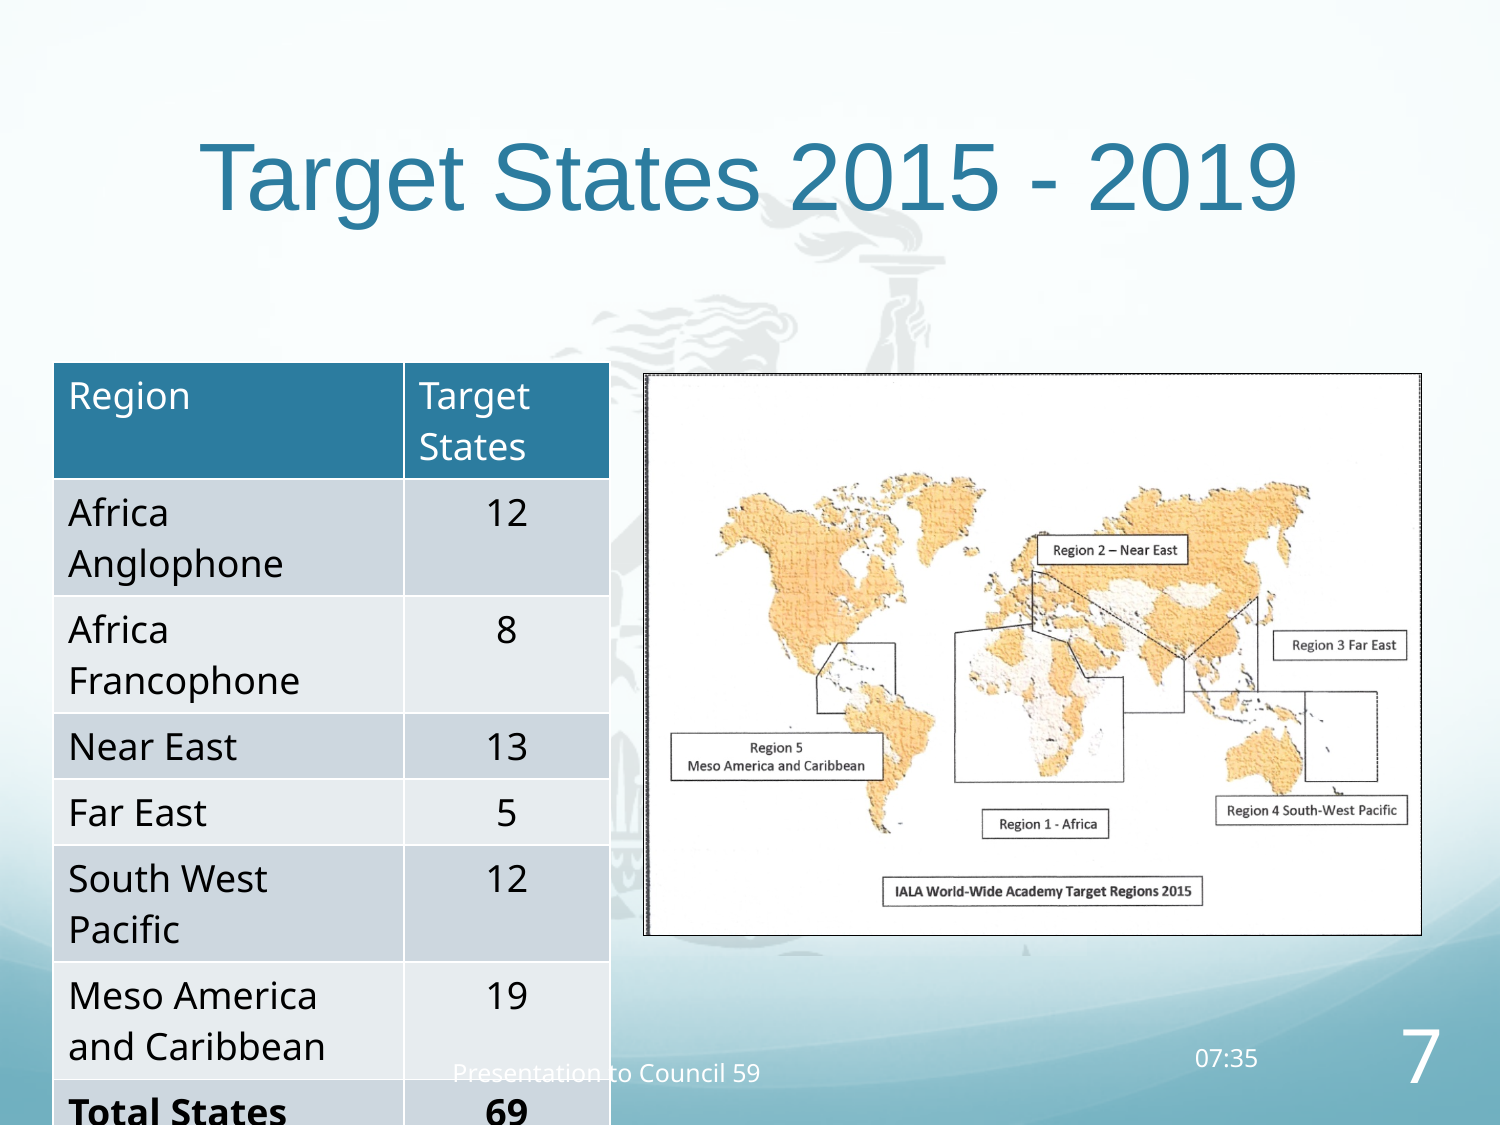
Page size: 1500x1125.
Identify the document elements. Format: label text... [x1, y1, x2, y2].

table_cell 12 [405, 480, 609, 595]
table_cell Total States [54, 1080, 403, 1125]
table_header Target States [405, 363, 609, 478]
table_cell 12 [405, 846, 609, 961]
table_cell Near East [54, 714, 403, 778]
table_cell 19 [405, 963, 609, 1079]
table_cell South West Pacific [54, 846, 403, 961]
table_cell Africa Anglophone [54, 480, 403, 595]
table_header Region [54, 363, 403, 478]
table_cell 13 [405, 714, 609, 778]
picture [644, 374, 751, 935]
table_cell Meso America and Caribbean [54, 963, 403, 1079]
table_cell 69 [405, 1080, 609, 1125]
picture [1314, 374, 1421, 935]
table_cell Far East [54, 780, 403, 844]
title Target States 2015 - 2019 [90, 17, 1410, 237]
table_cell Africa Francophone [54, 597, 403, 712]
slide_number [1140, 1062, 1274, 1090]
table_cell 8 [405, 597, 609, 712]
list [751, 265, 1314, 1044]
table_cell 5 [405, 780, 609, 844]
slide_number 7 [1295, 1029, 1459, 1090]
footer Presentation to Council 59 [437, 1042, 1140, 1103]
